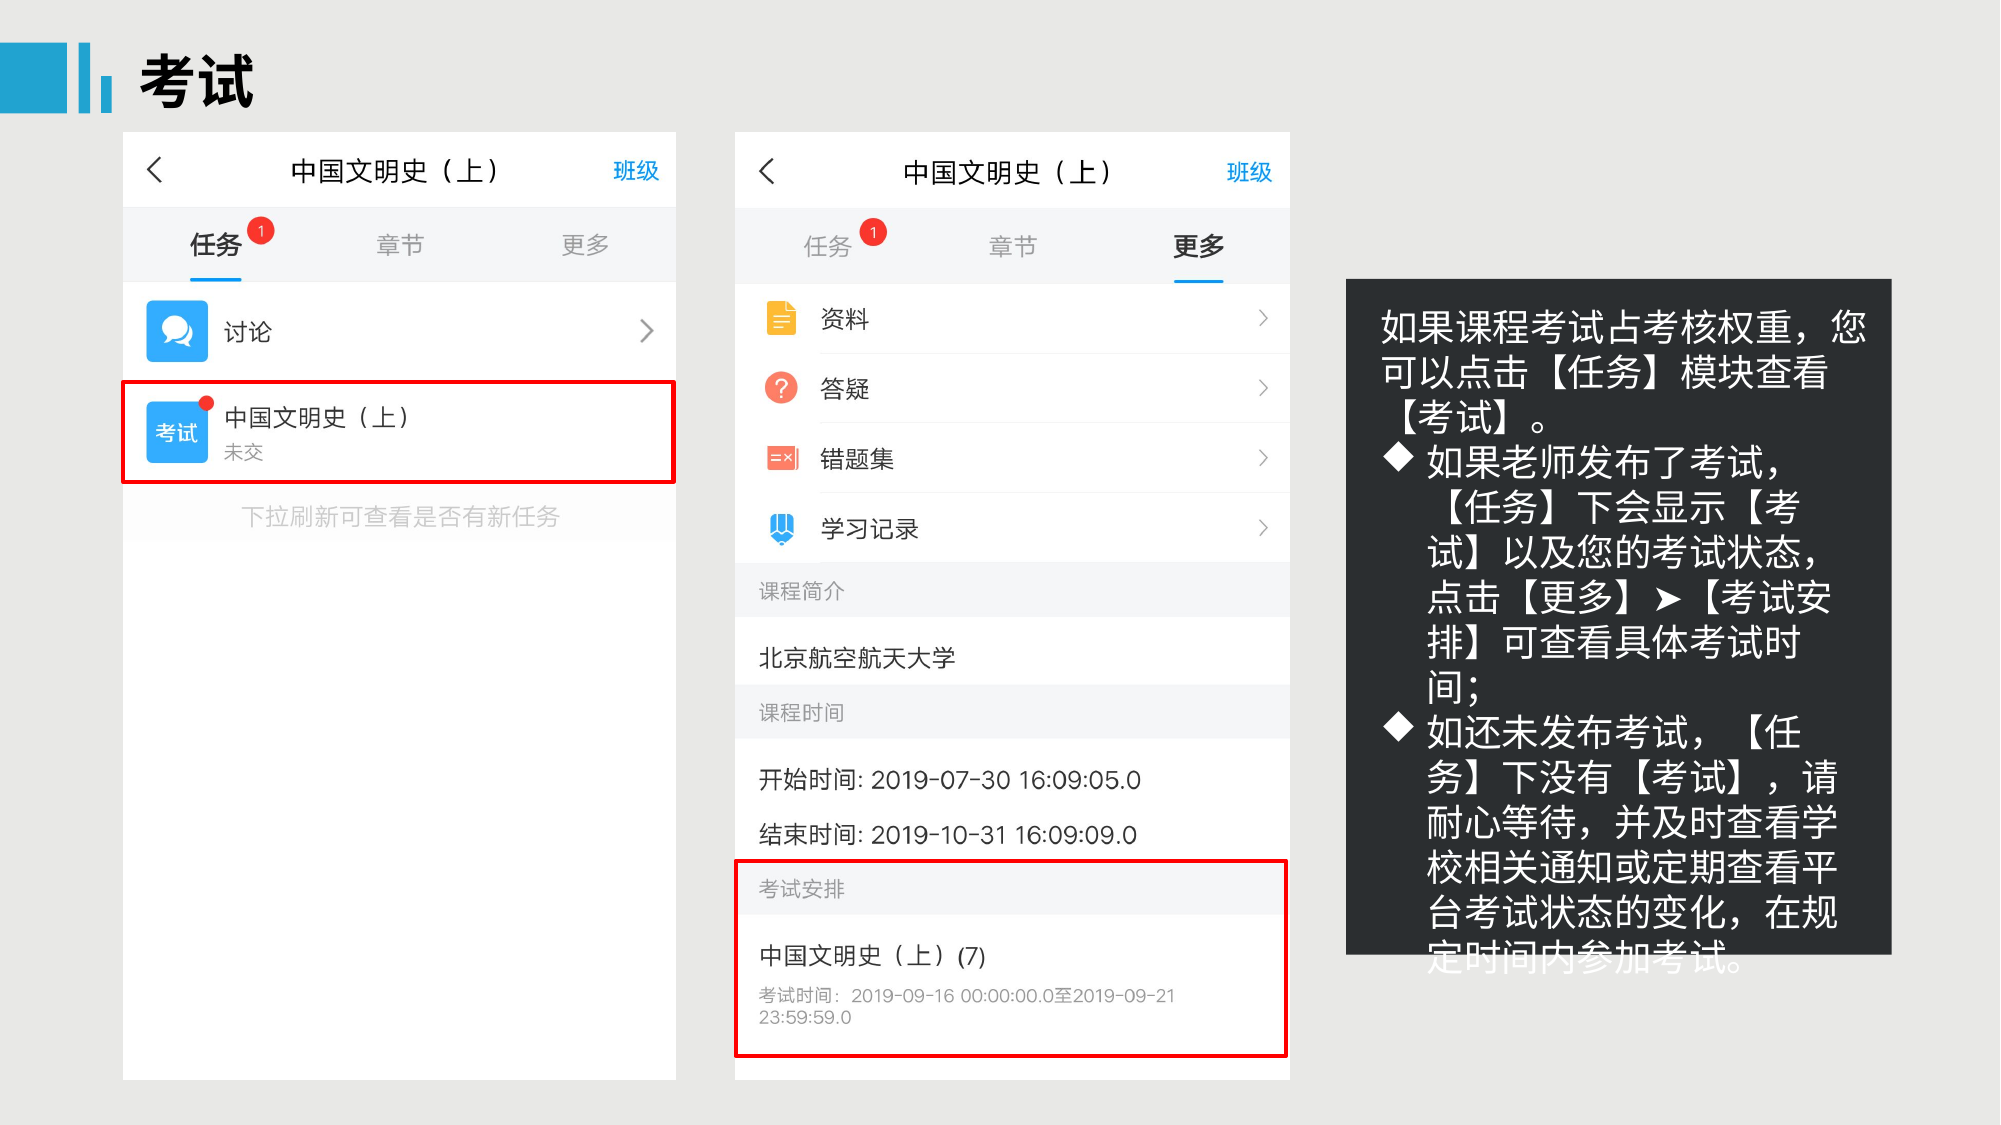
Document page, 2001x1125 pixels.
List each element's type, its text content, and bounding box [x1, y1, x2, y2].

picture [735, 132, 1290, 1080]
text_box 考试 [123, 38, 473, 124]
text_box [1344, 277, 1894, 957]
text_box [77, 41, 92, 116]
text_box [99, 74, 114, 115]
picture [123, 132, 677, 1080]
text_box [0, 41, 69, 116]
text_box 如果课程考试占考核权重，您可以点击【任务】模块查看【考试】。 如果老师发布了考试，【任务】下会显示【考试】以及您的考试状态，点击【更多】➤【考试安排】可查看具体考试时间； 如还未发布考试，【任务】下没有【考试】，请耐心等待，并及时查看学校相关通知或定期查看平台考试状态的变化，在规定时间内参加考试。 [1365, 296, 1885, 987]
